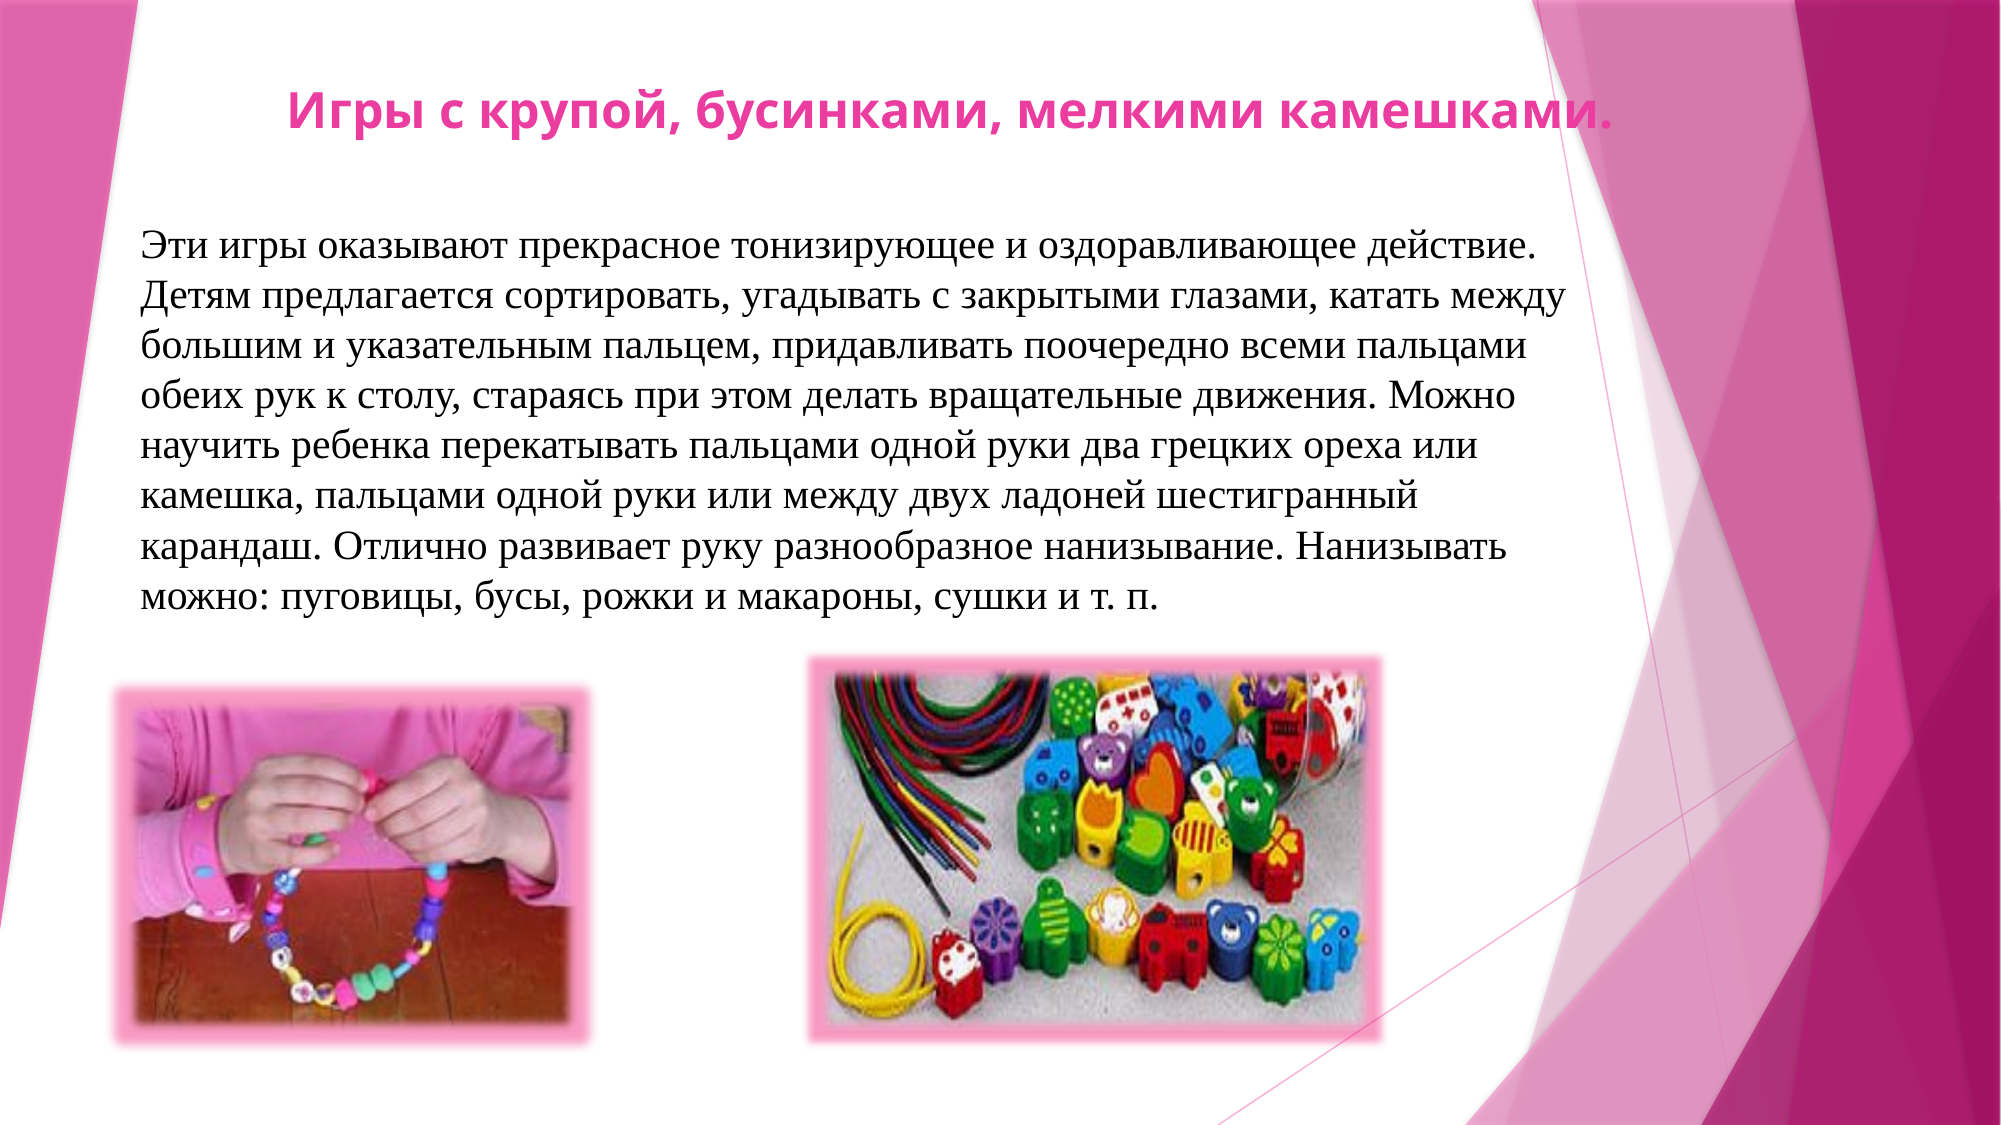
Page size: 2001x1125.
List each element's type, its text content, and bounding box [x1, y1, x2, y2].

picture [816, 664, 1374, 1034]
subtitle Эти игры оказывают прекрасное тонизирующее и оздоравливающее действие. Детям предлагается сортировать, угадывать с закрытыми глазами, катать между большим и указательным пальцем, придавливать поочередно всеми пальцами обеих рук к столу, стараясь при этом делать вращательные движения. Можно научить ребенка перекатывать пальцами одной руки два грецких ореха или камешка, пальцами одной руки или между двух ладоней шестигранный карандаш. Отлично развивает руку разнообразное нанизывание. Нанизывать можно: пуговицы, бусы, рожки и макароны, сушки и т. п. [125, 209, 1612, 1125]
title Игры с крупой, бусинками, мелкими камешками. [183, 69, 1718, 206]
picture [124, 698, 579, 1034]
